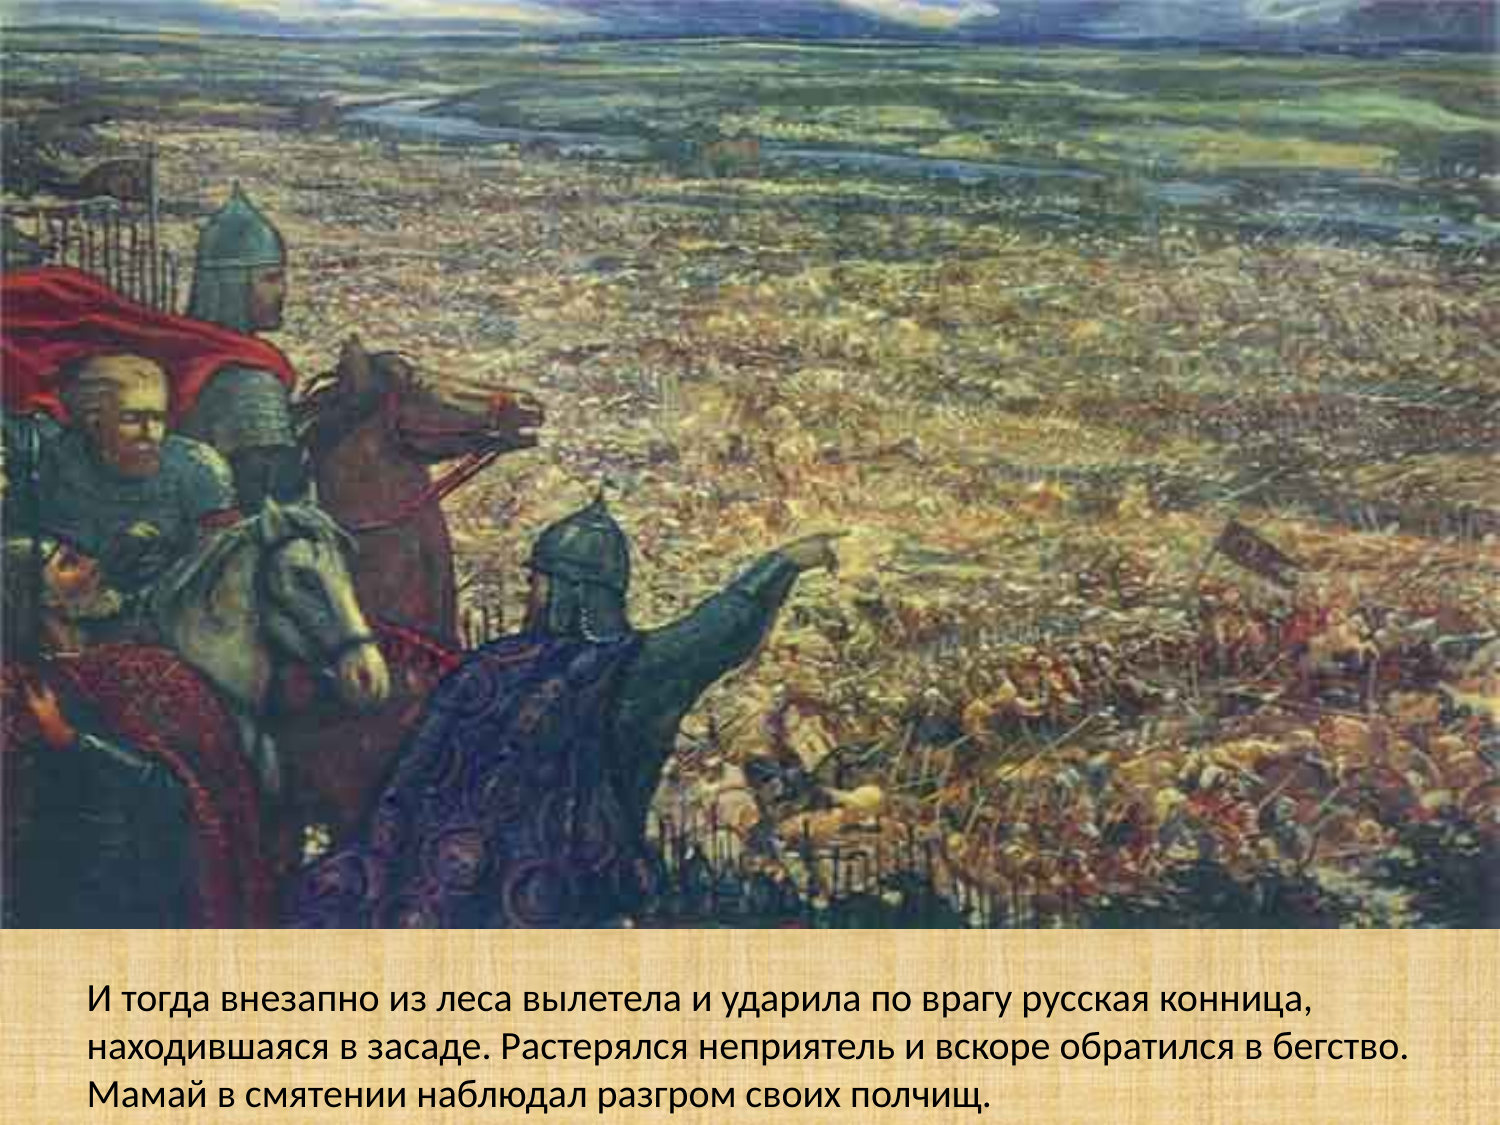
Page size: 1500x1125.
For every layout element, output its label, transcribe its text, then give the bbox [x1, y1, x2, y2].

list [0, 0, 1500, 929]
list И тогда внезапно из леса вылетела и ударила по врагу русская конница, находившаяся в засаде. Растерялся неприятель и вскоре обратился в бегство. Мамай в смятении наблюдал разгром своих полчищ. [17, 964, 1471, 1125]
picture [0, 929, 1500, 1125]
